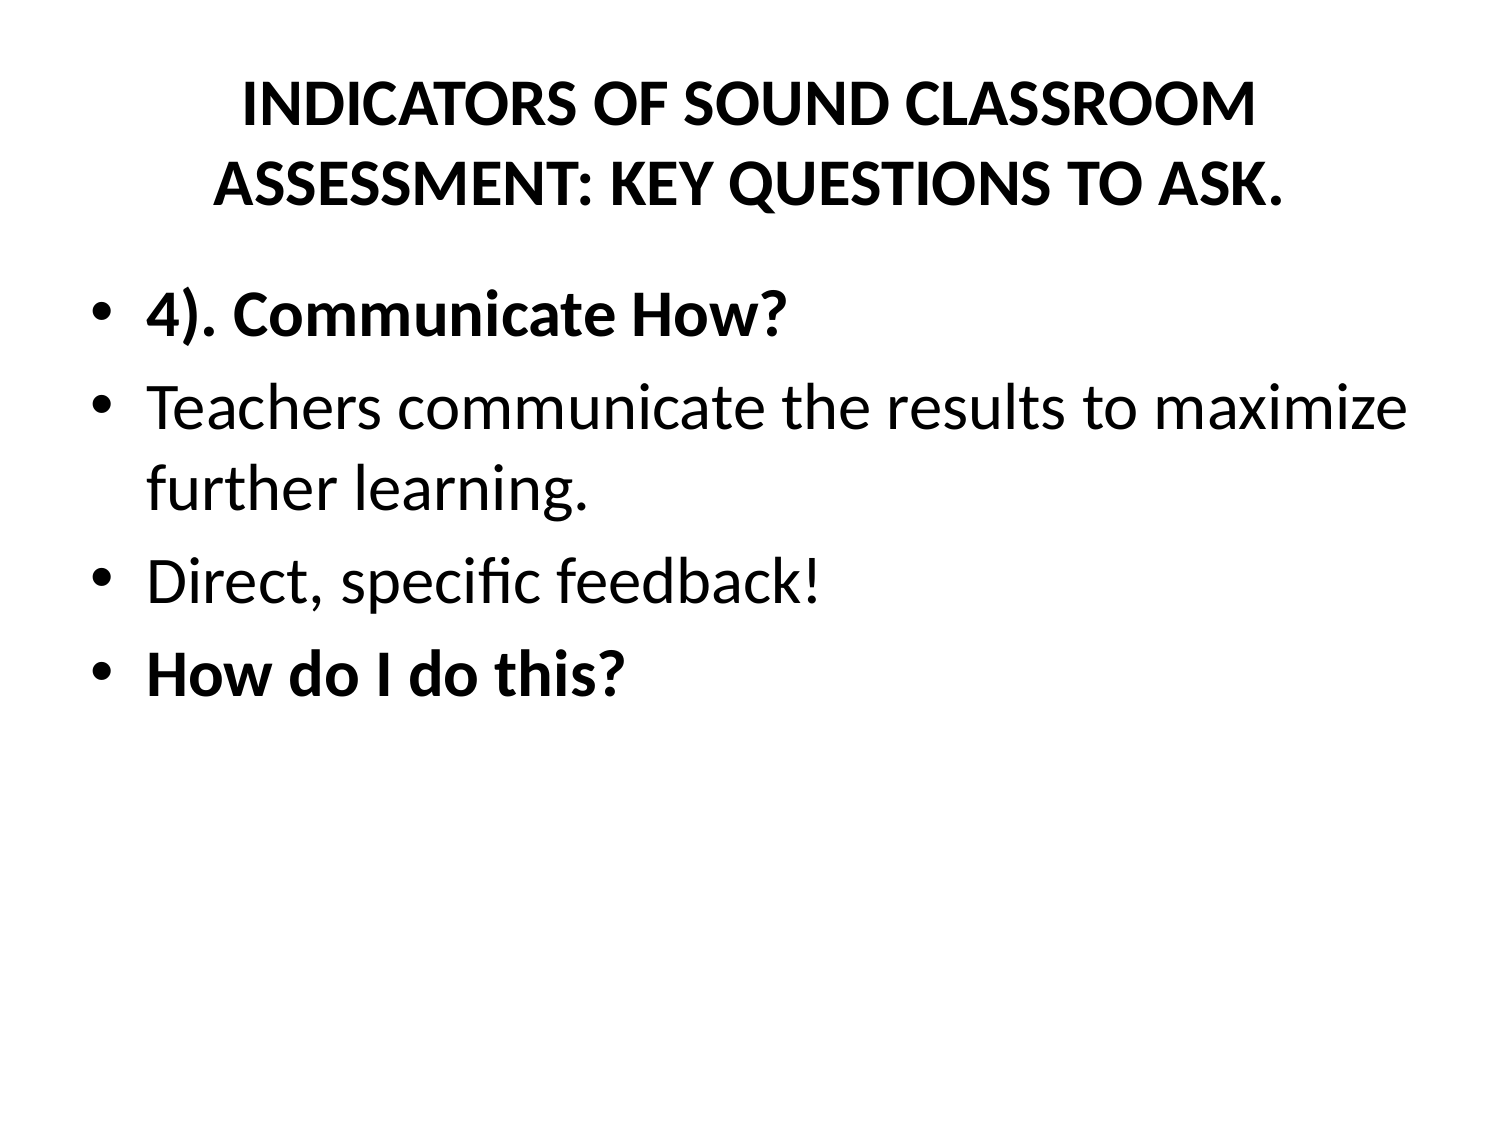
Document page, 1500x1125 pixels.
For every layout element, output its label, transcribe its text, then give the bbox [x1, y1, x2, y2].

title INDICATORS OF SOUND CLASSROOM ASSESSMENT: KEY QUESTIONS TO ASK. [75, 45, 1425, 233]
list 4). Communicate How? Teachers communicate the results to maximize further learning. Direct, specific feedback! How do I do this? [75, 262, 1425, 1005]
